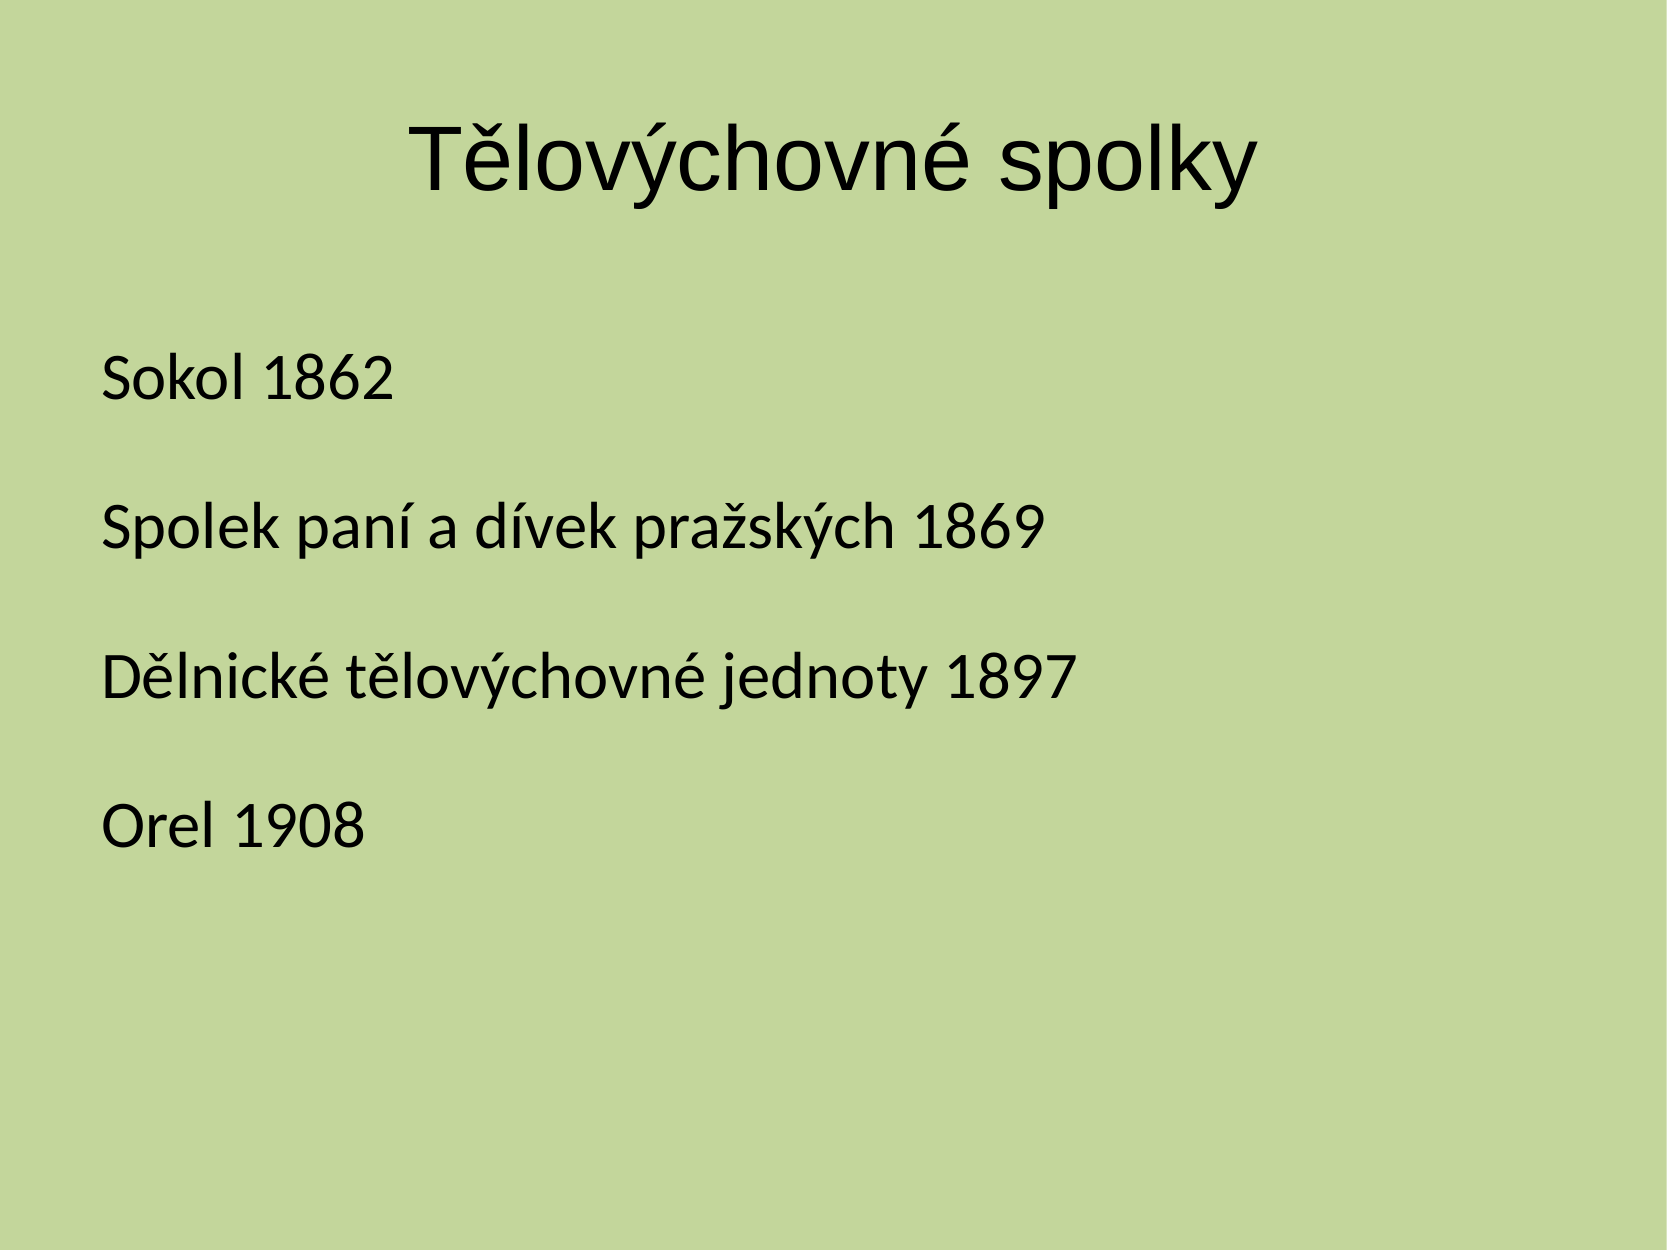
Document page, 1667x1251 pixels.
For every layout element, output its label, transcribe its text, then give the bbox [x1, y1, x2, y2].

title Tělovýchovné spolky [83, 49, 1584, 259]
list Sokol 1862 Spolek paní a dívek pražských 1869 Dělnické tělovýchovné jednoty 1897 Orel 1908 [83, 292, 1584, 1118]
